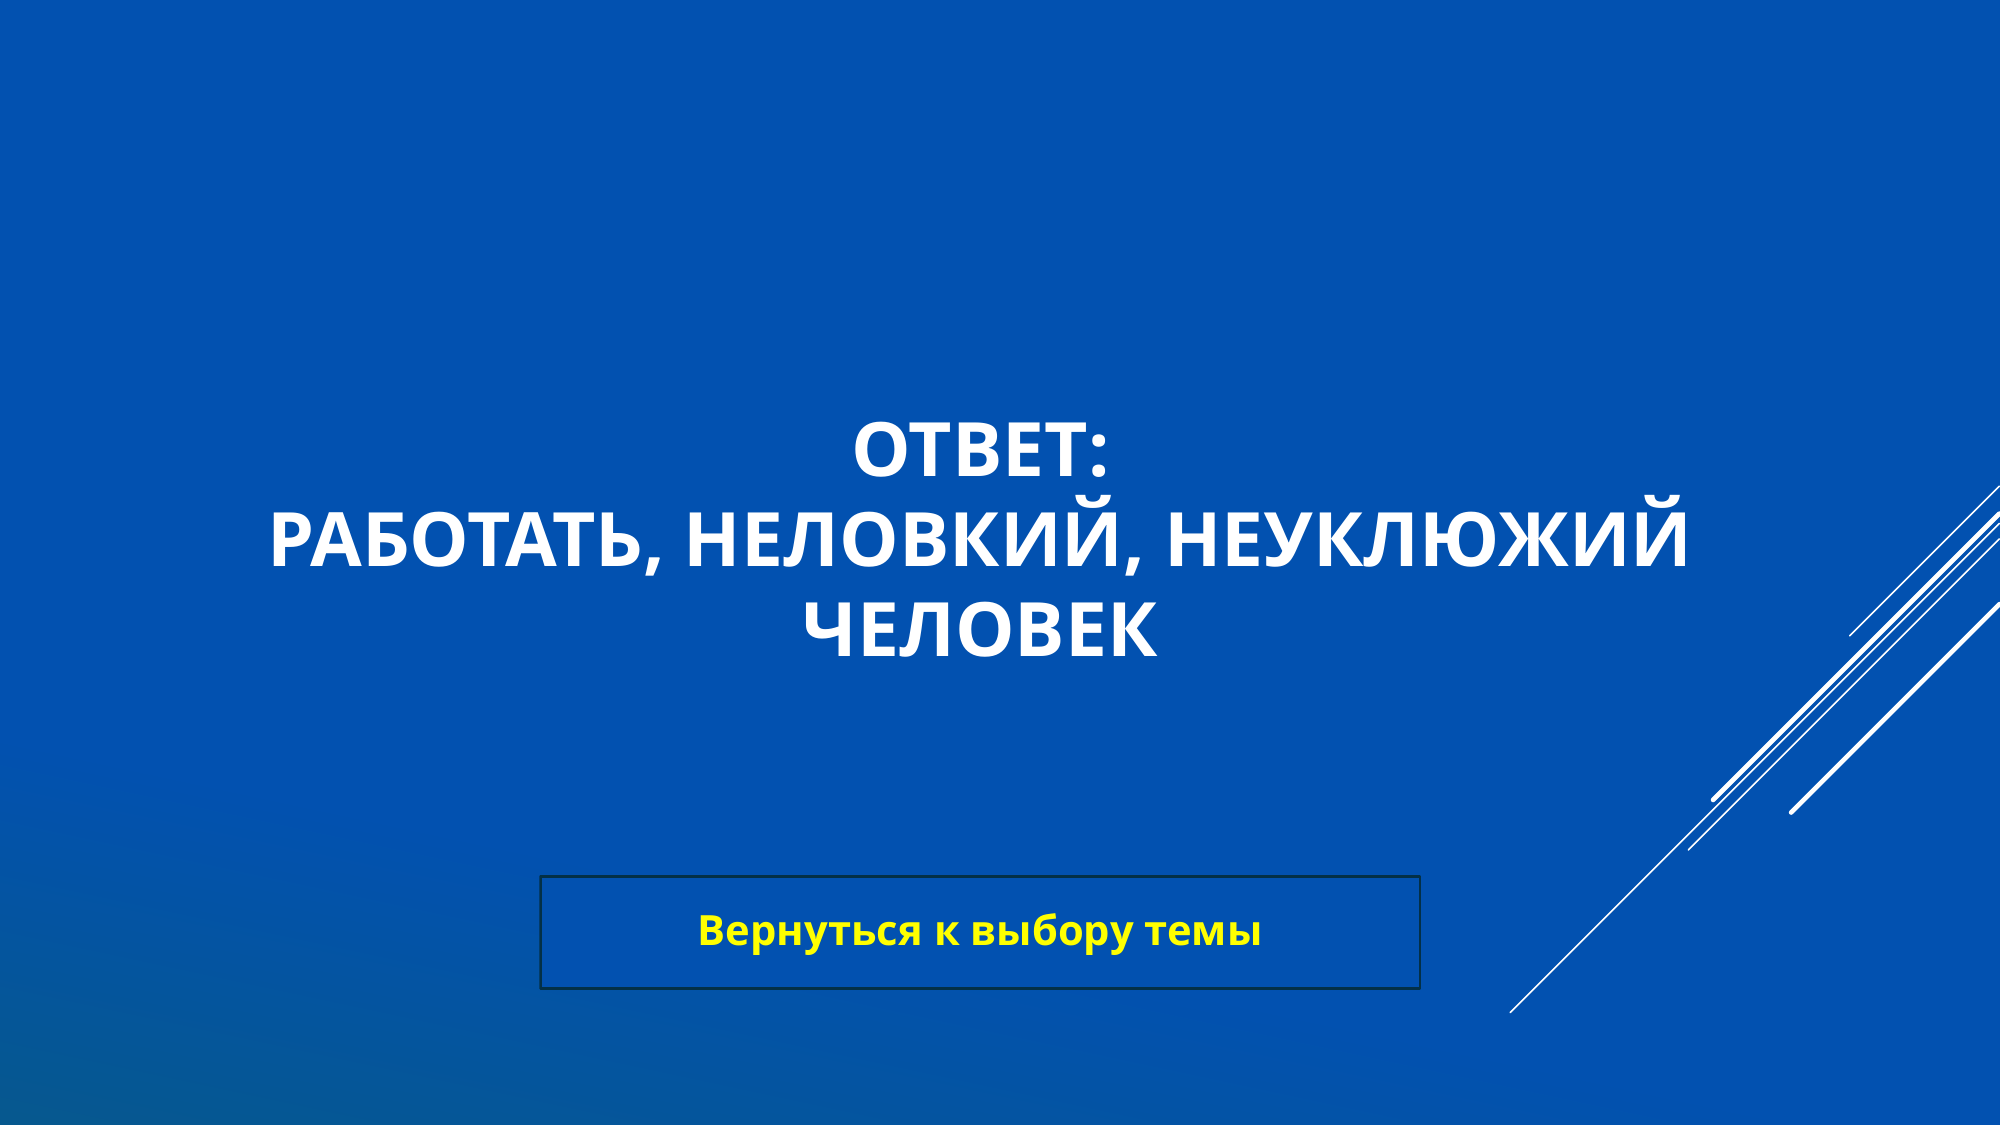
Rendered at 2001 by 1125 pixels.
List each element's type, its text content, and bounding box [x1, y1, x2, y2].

title Ответ: работать, неловкий, неуклюжий человек [217, 326, 1744, 746]
